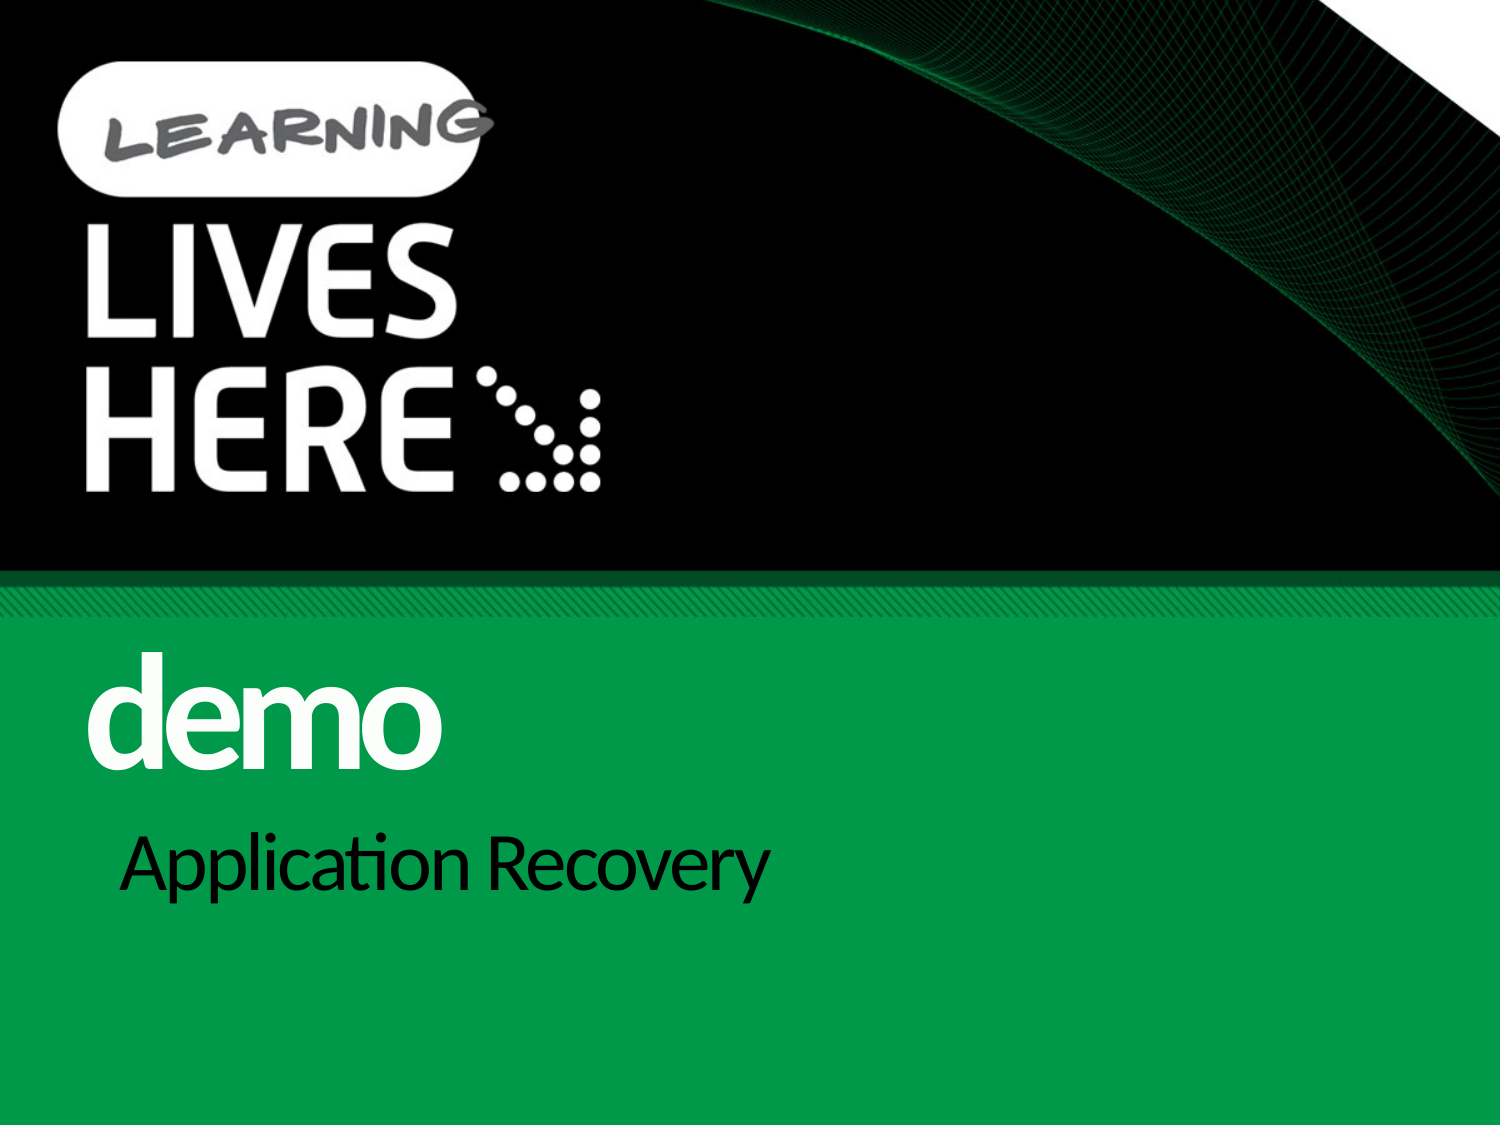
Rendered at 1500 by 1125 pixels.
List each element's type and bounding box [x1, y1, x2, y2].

title [119, 818, 1375, 943]
picture [0, 0, 1500, 1125]
list [83, 625, 1344, 800]
